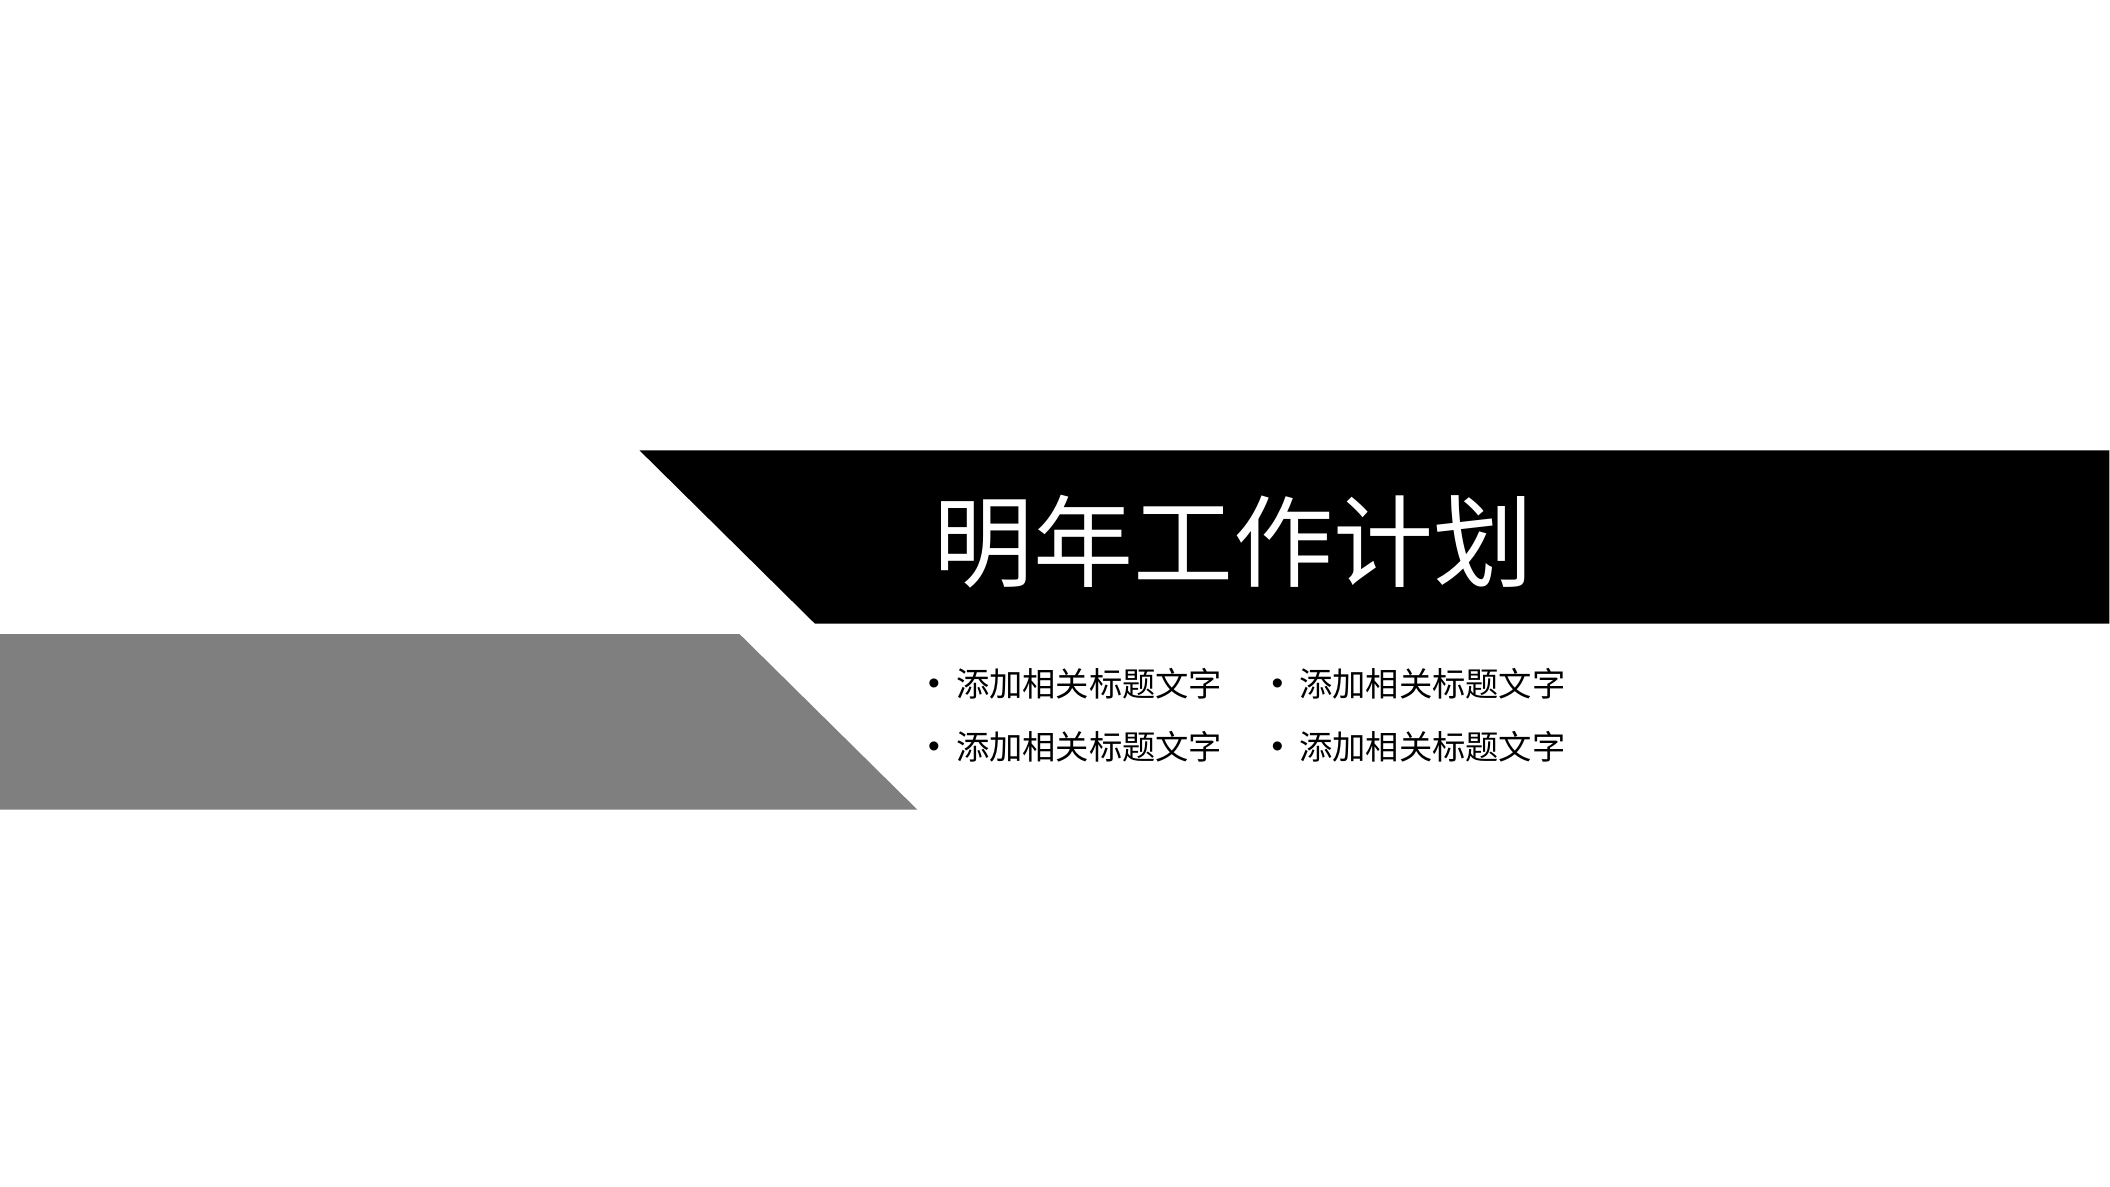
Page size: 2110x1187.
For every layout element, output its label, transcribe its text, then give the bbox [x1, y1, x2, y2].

text_box [0, 633, 920, 811]
text_box 添加相关标题文字 [1271, 726, 1566, 767]
text_box [639, 450, 2110, 624]
text_box 添加相关标题文字 [928, 726, 1223, 767]
text_box 添加相关标题文字 [1271, 662, 1566, 703]
text_box 添加相关标题文字 [928, 662, 1223, 703]
